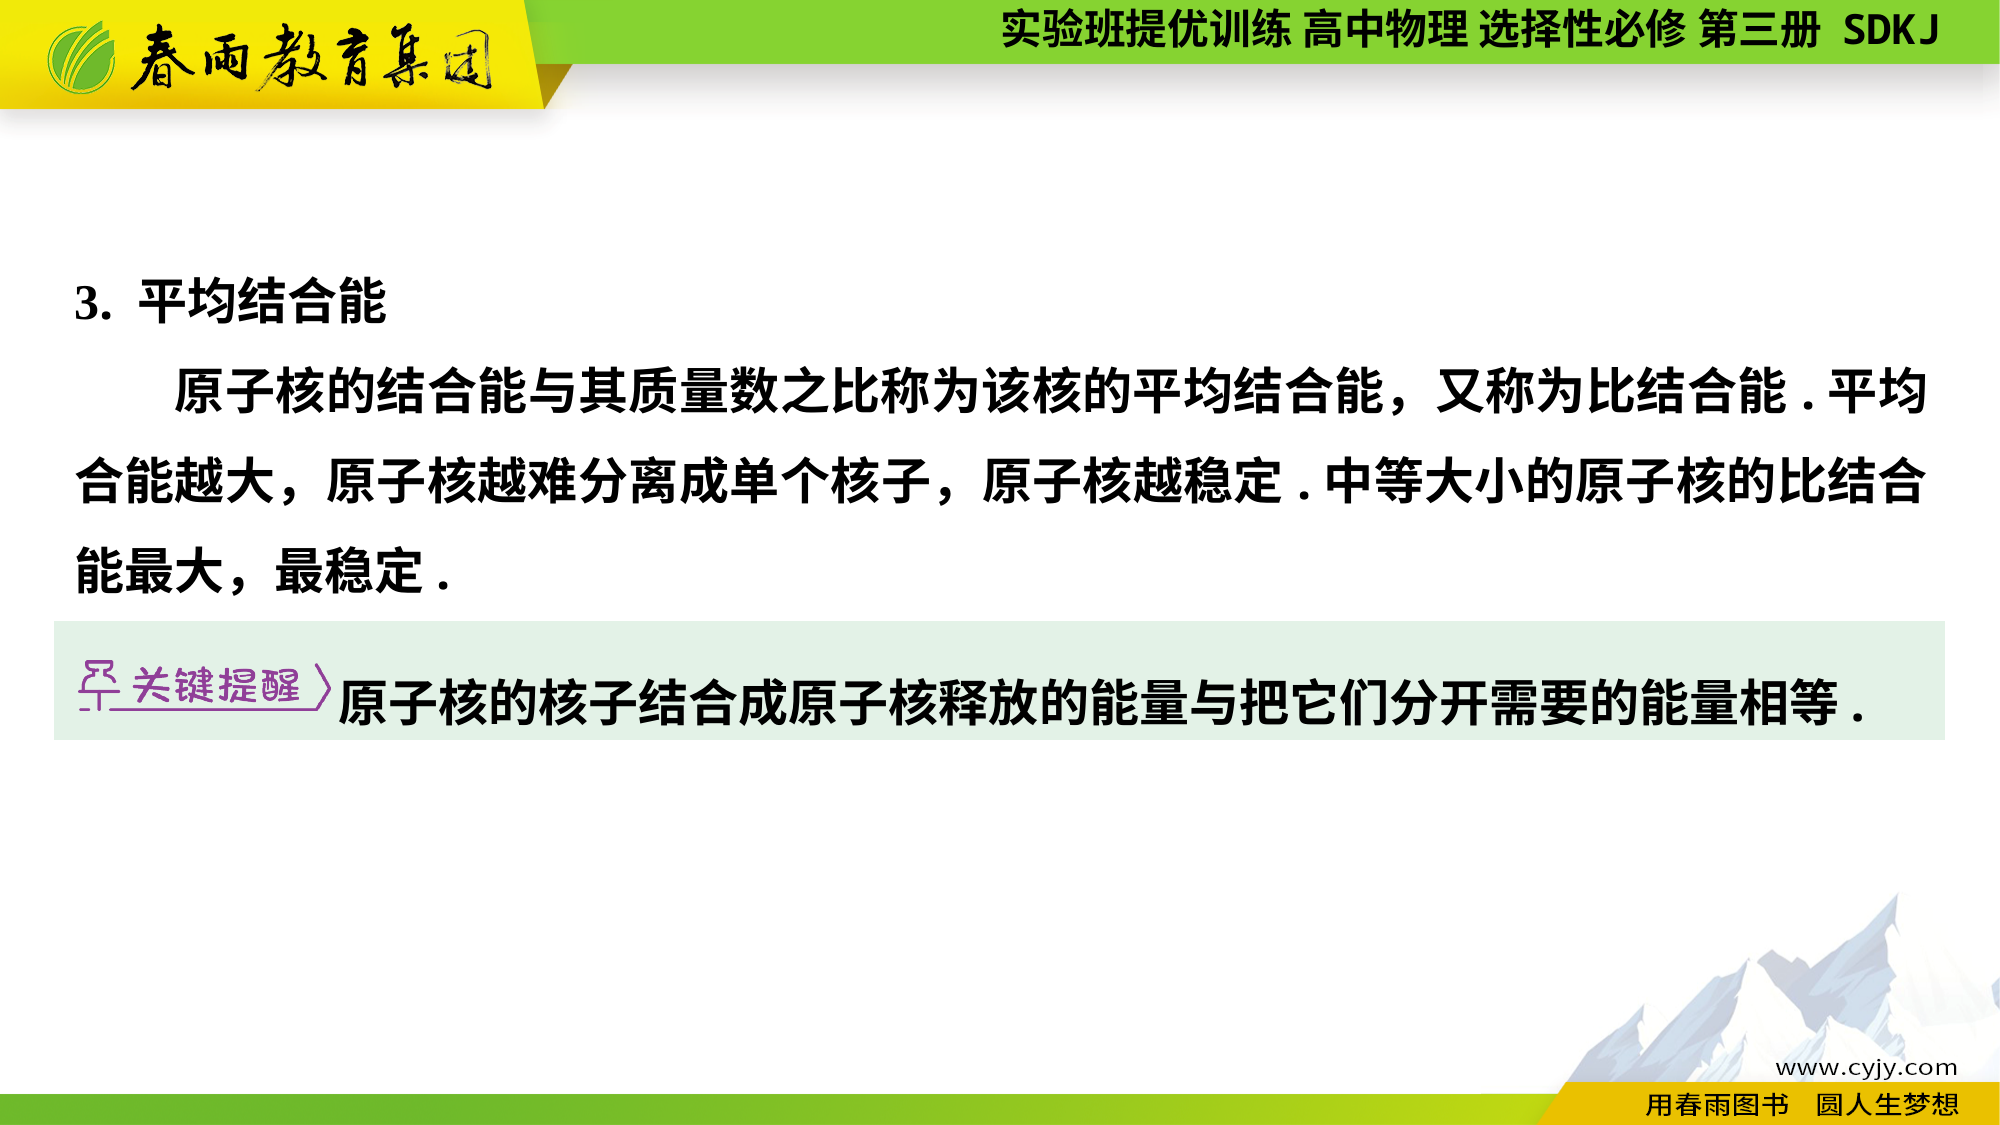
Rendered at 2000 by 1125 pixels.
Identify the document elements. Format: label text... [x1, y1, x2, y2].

list 3. 平均结合能 原子核的结合能与其质量数之比称为该核的平均结合能，又称为比结合能.平均合能越大，原子核越难分离成单个核子，原子核越稳定.中等大小的原子核的比结合能最大，最稳定. [59, 231, 1944, 599]
picture [0, 0, 2000, 1125]
